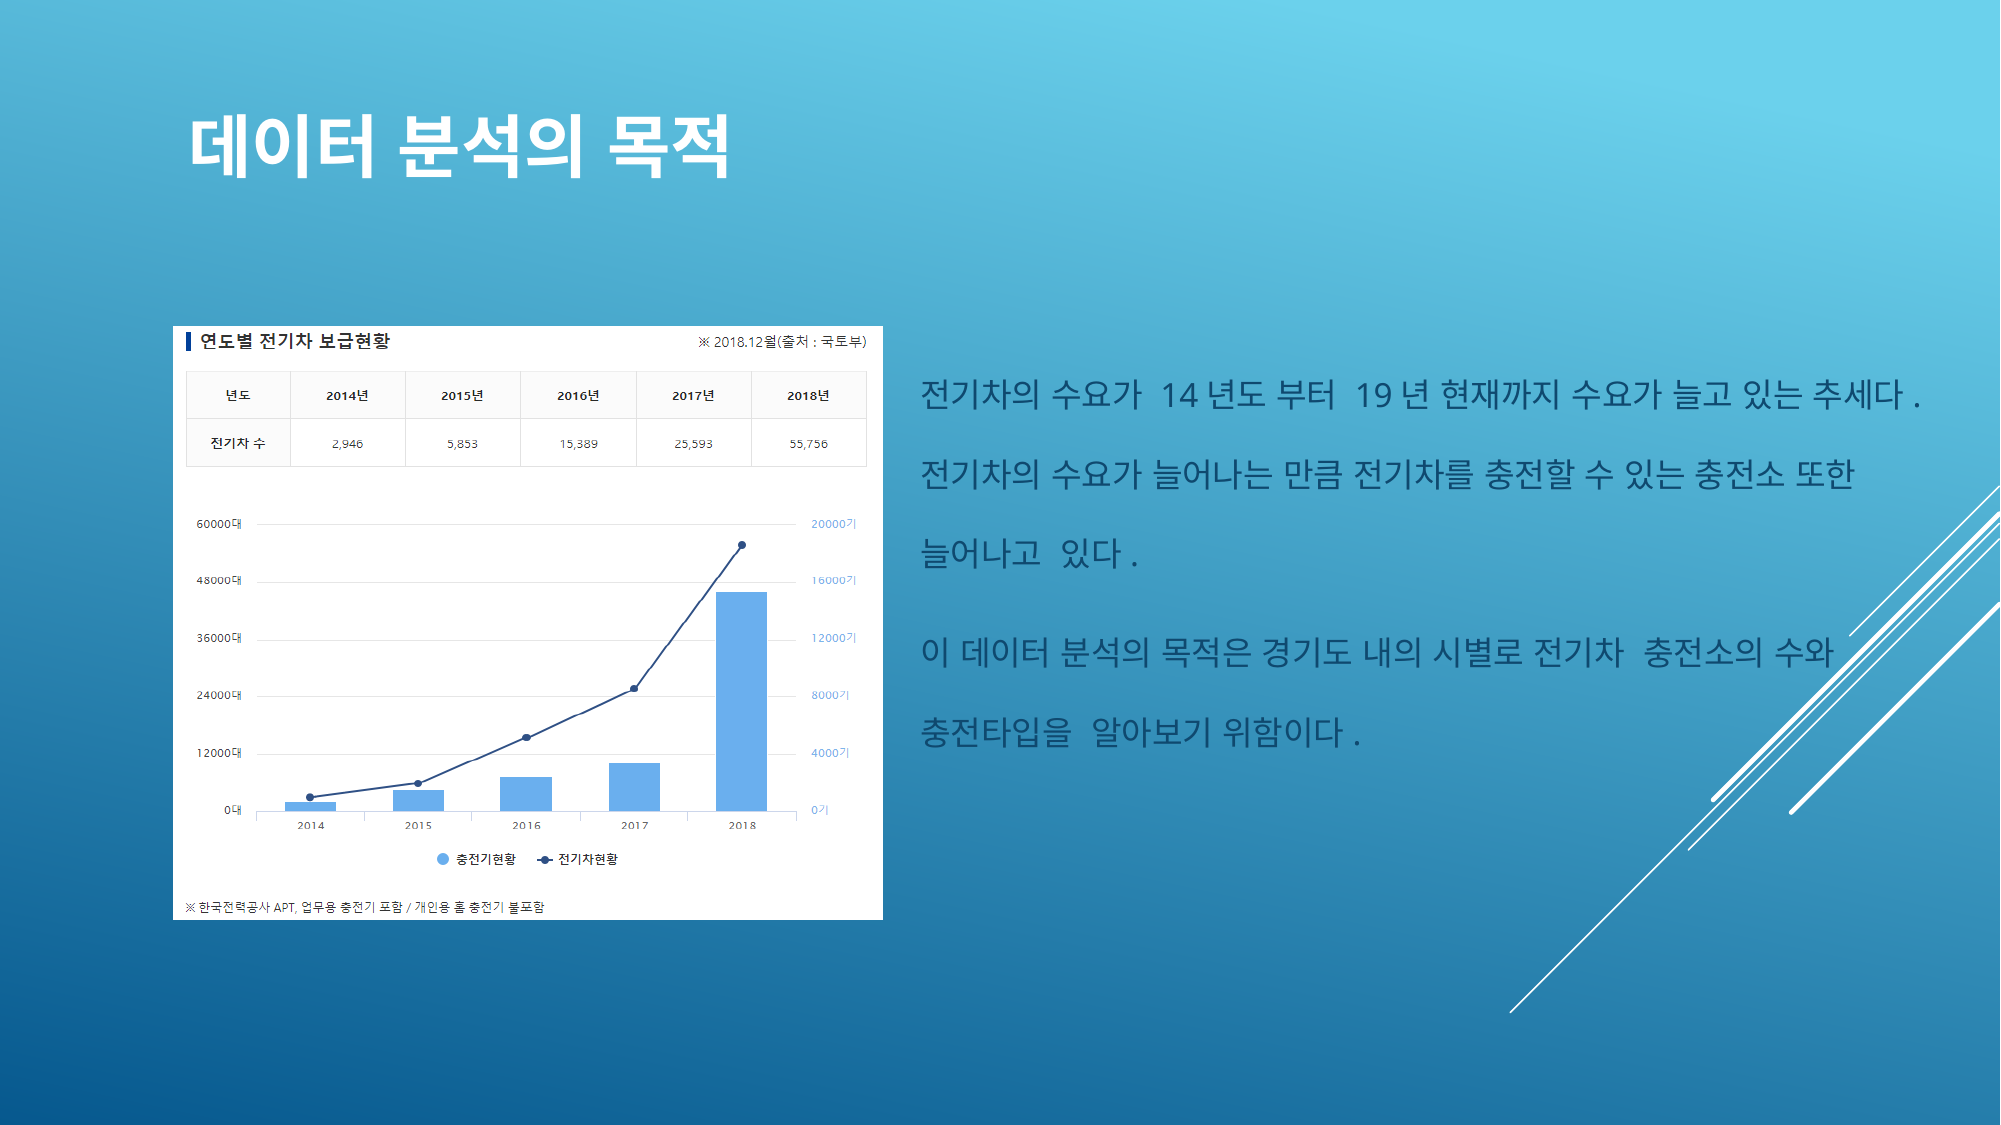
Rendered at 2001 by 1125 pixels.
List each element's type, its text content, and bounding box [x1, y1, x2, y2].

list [172, 326, 883, 921]
title 데이터 분석의 목적 [173, 86, 782, 205]
text_box 전기차의 수요가 14년도 부터 19년 현재까지 수요가 늘고 있는 추세다. 전기차의 수요가 늘어나는 만큼 전기차를 충전할 수 있는 충전소 또한 늘어나고 있다. 이 데이터 분석의 목적은 경기도 내의 시별로 전기차 충전소의 수와 충전타입을 알아보기 위함이다. [905, 326, 1938, 920]
